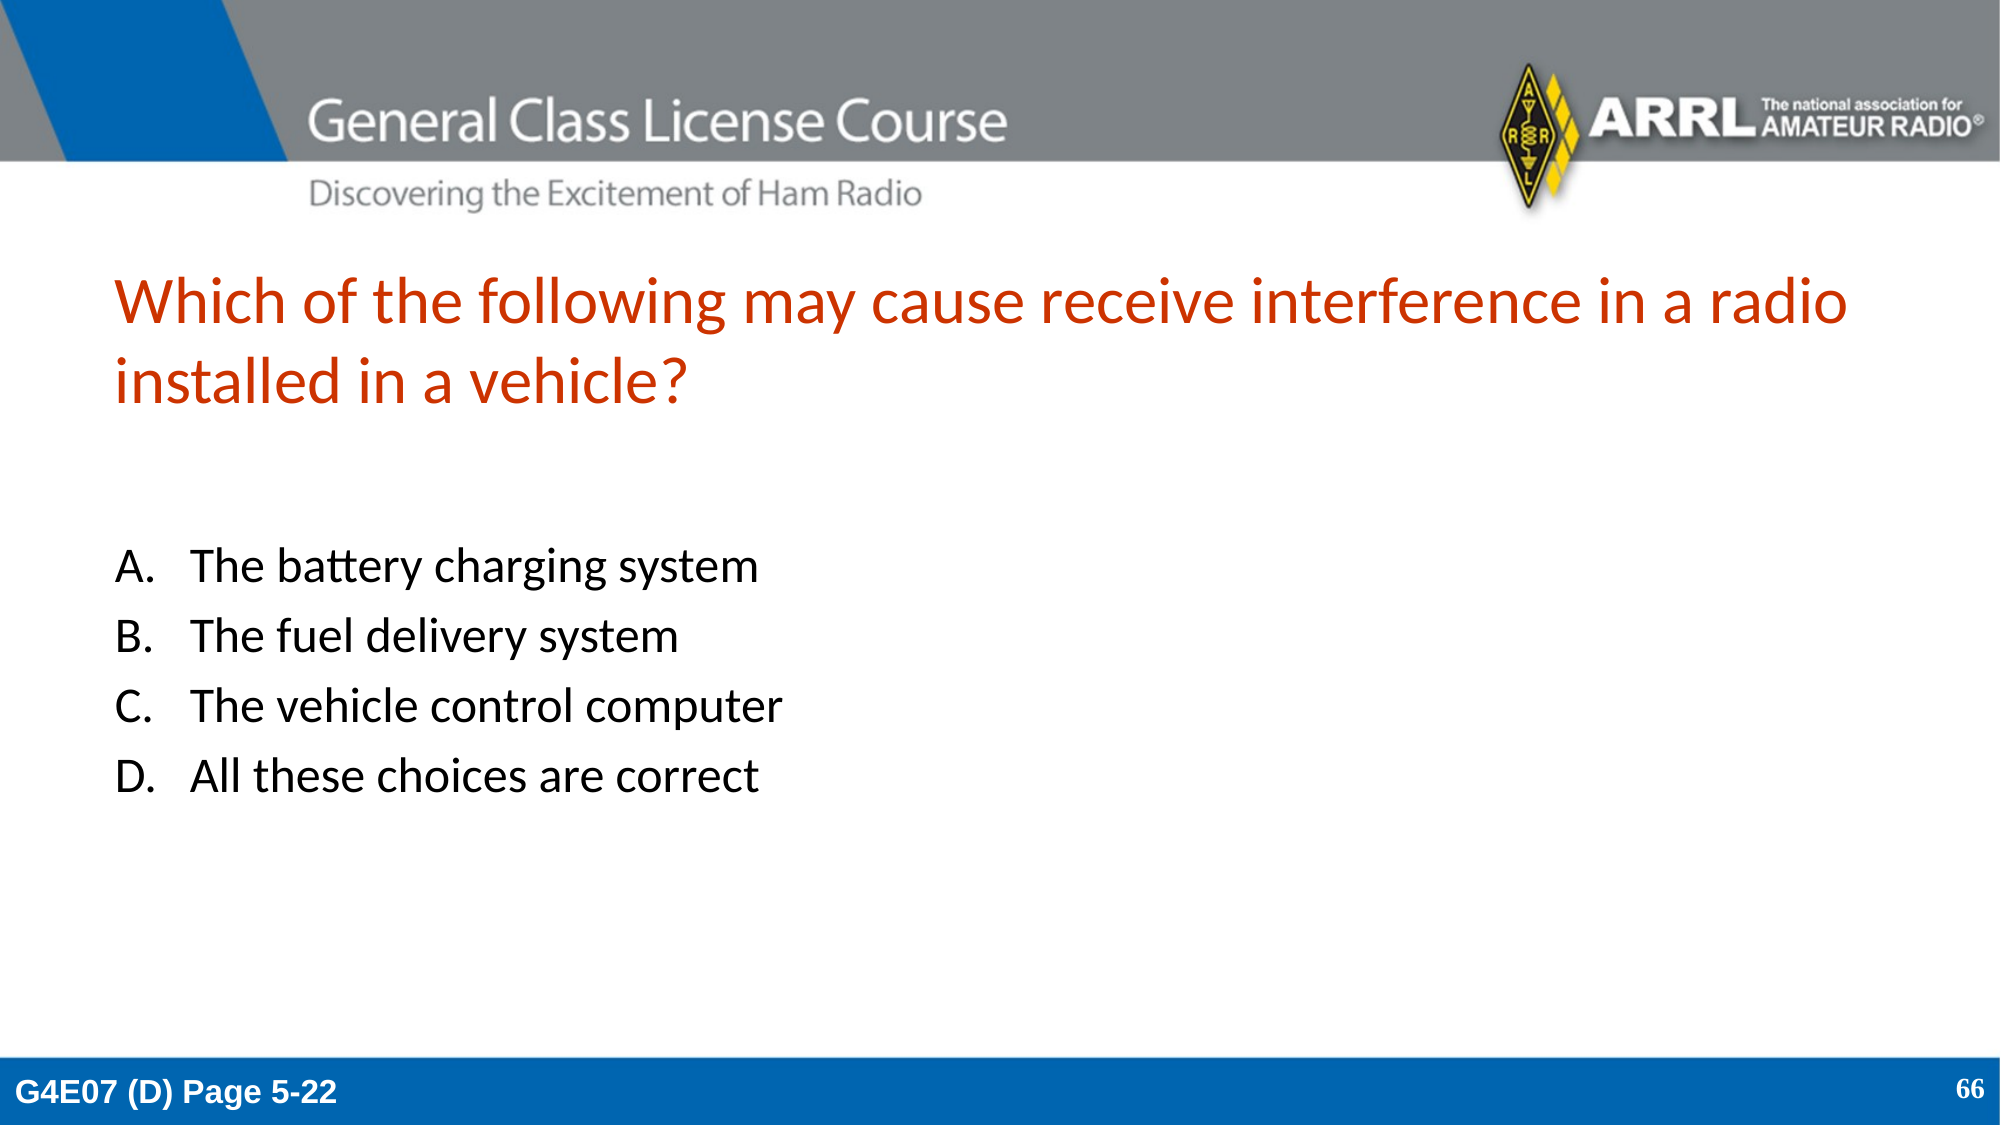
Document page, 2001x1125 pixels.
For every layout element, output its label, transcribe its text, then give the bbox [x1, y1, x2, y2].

picture [0, 0, 2001, 1125]
text_box 66 [1875, 1062, 2000, 1113]
text_box G4E07 (D) Page 5-22 [0, 1062, 1313, 1118]
title Which of the following may cause receive interference in a radio installed in a vehicle? [99, 249, 1900, 468]
list The battery charging system The fuel delivery system The vehicle control computer All these choices are correct [99, 525, 1900, 1005]
